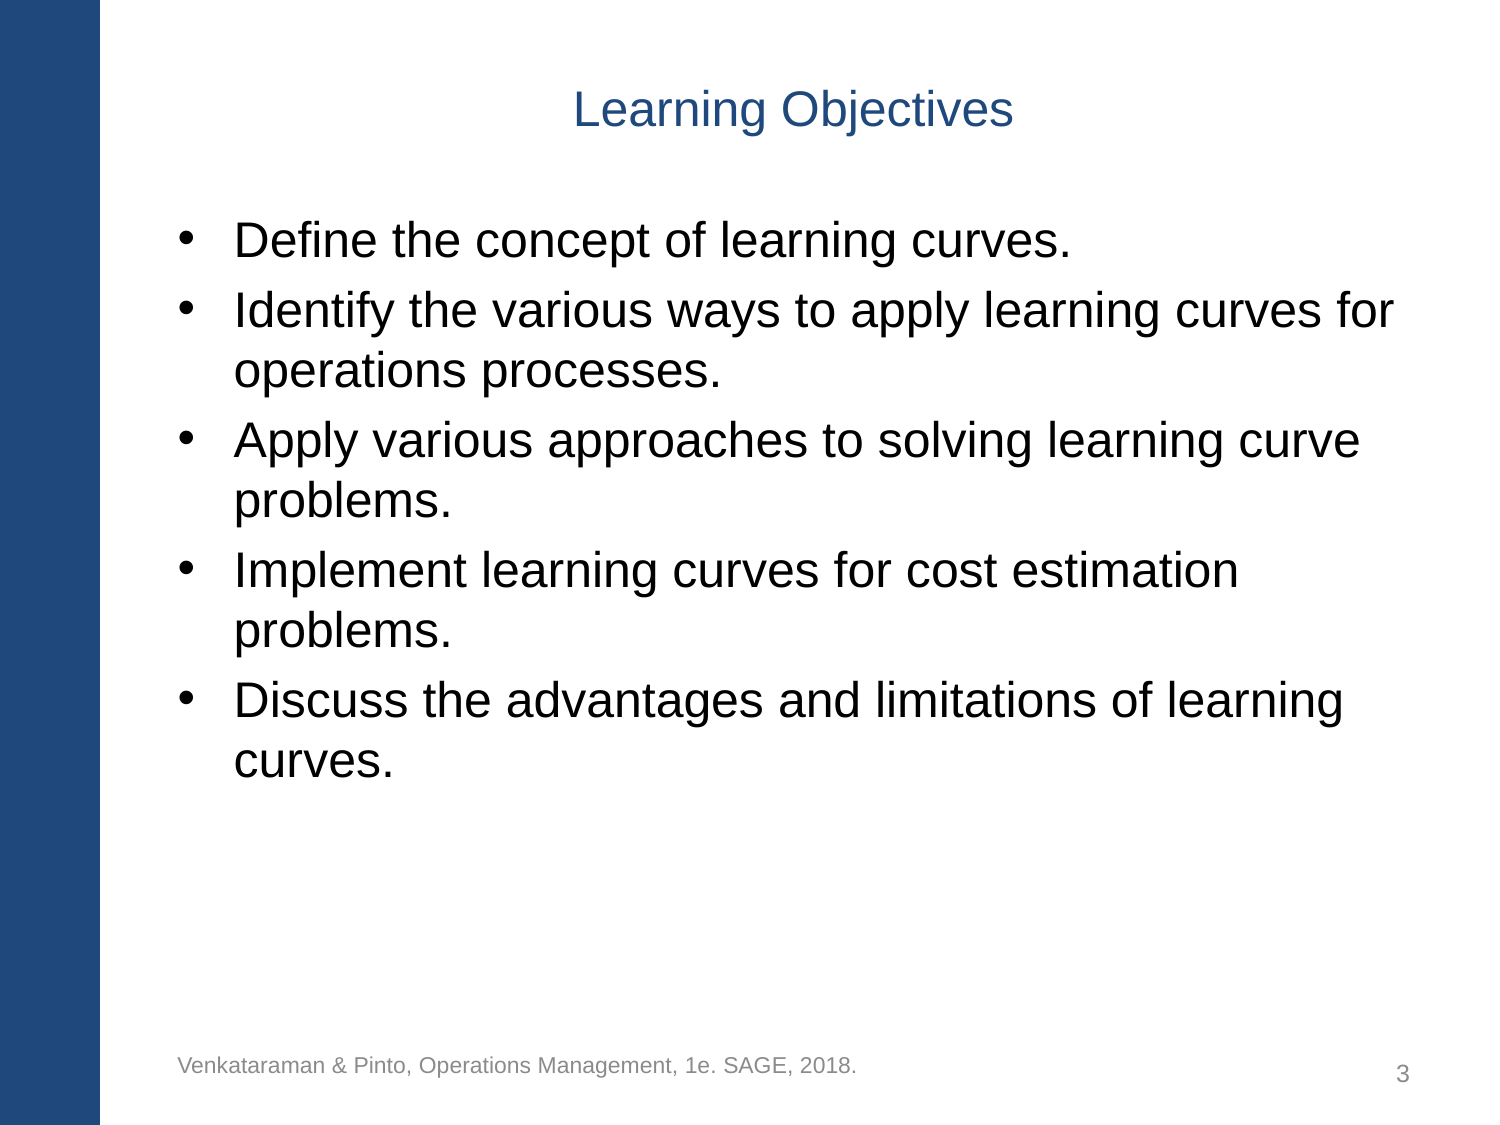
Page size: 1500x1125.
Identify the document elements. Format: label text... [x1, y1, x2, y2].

slide_number 3 [1350, 1042, 1425, 1103]
title Learning Objectives [162, 12, 1425, 200]
footer Venkataraman & Pinto, Operations Management, 1e. SAGE, 2018. [162, 1042, 1313, 1103]
list Define the concept of learning curves. Identify the various ways to apply learning curves for operations processes. Apply various approaches to solving learning curve problems. Implement learning curves for cost estimation problems. Discuss the advantages and limitations of learning curves. [162, 200, 1425, 1025]
